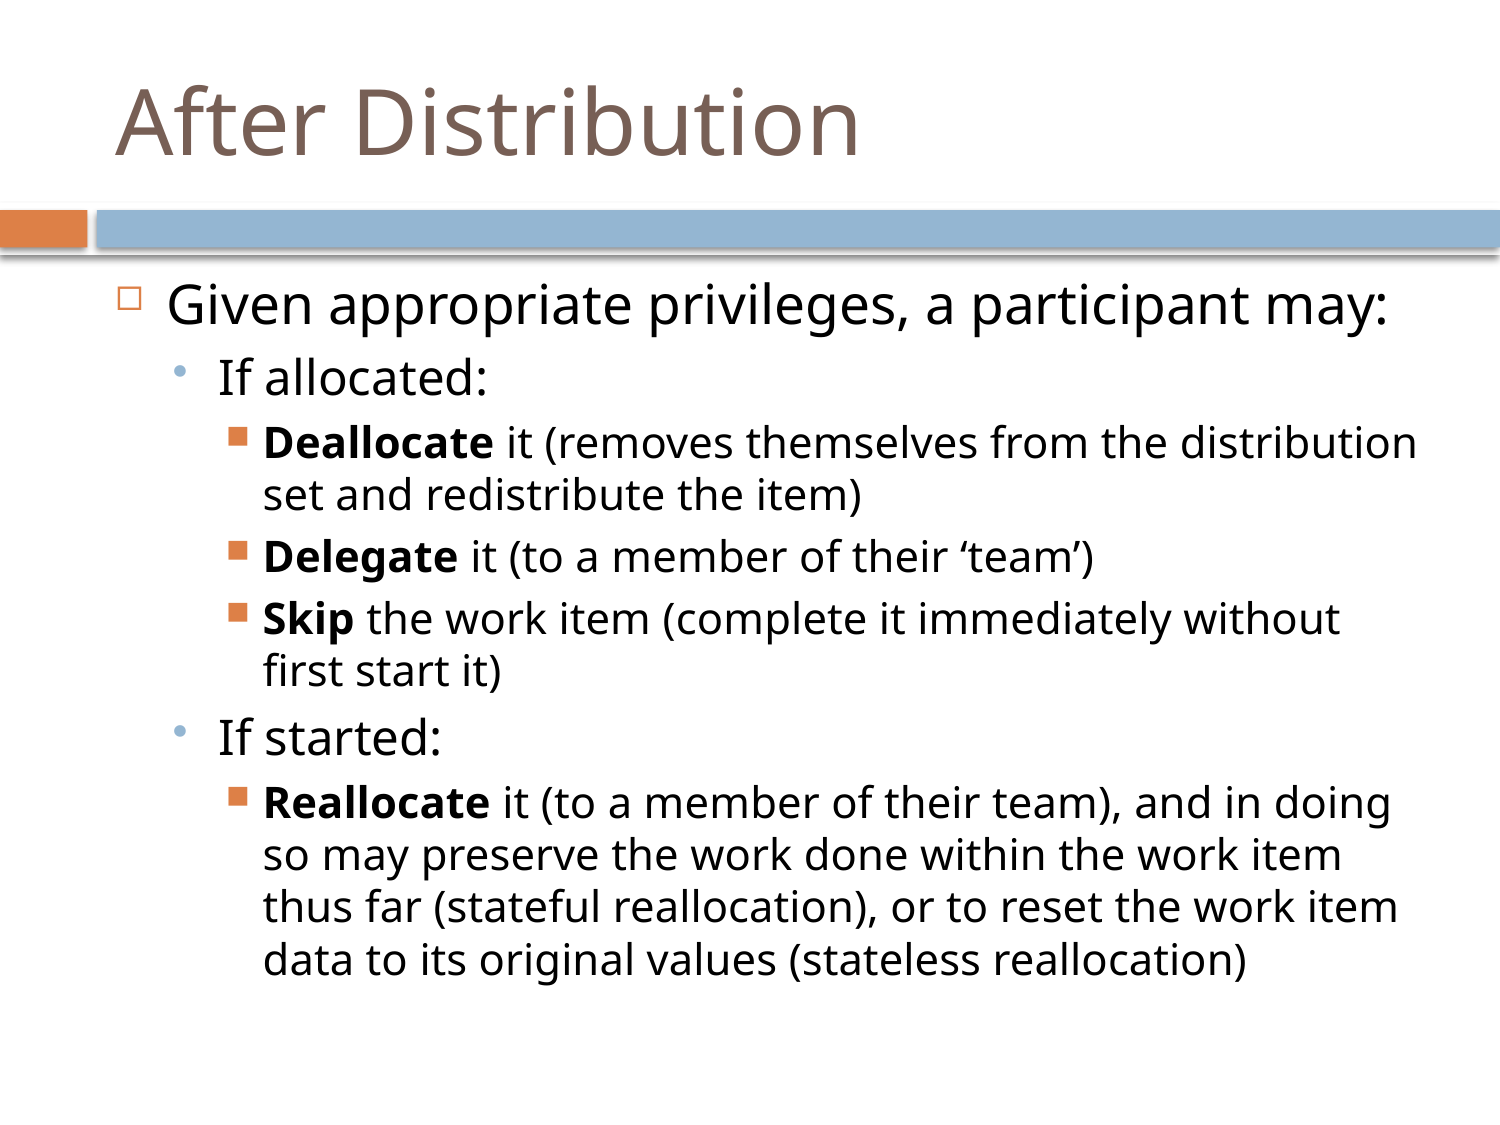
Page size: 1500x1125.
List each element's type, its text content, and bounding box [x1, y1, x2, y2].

list Given appropriate privileges, a participant may: If allocated: Deallocate it (removes themselves from the distribution set and redistribute the item) Delegate it (to a member of their ‘team’) Skip the work item (complete it immediately without first start it) If started: Reallocate it (to a member of their team), and in doing so may preserve the work done within the work item thus far (stateful reallocation), or to reset the work item data to its original values (stateless reallocation) [100, 262, 1438, 1000]
title After Distribution [100, 37, 1438, 200]
